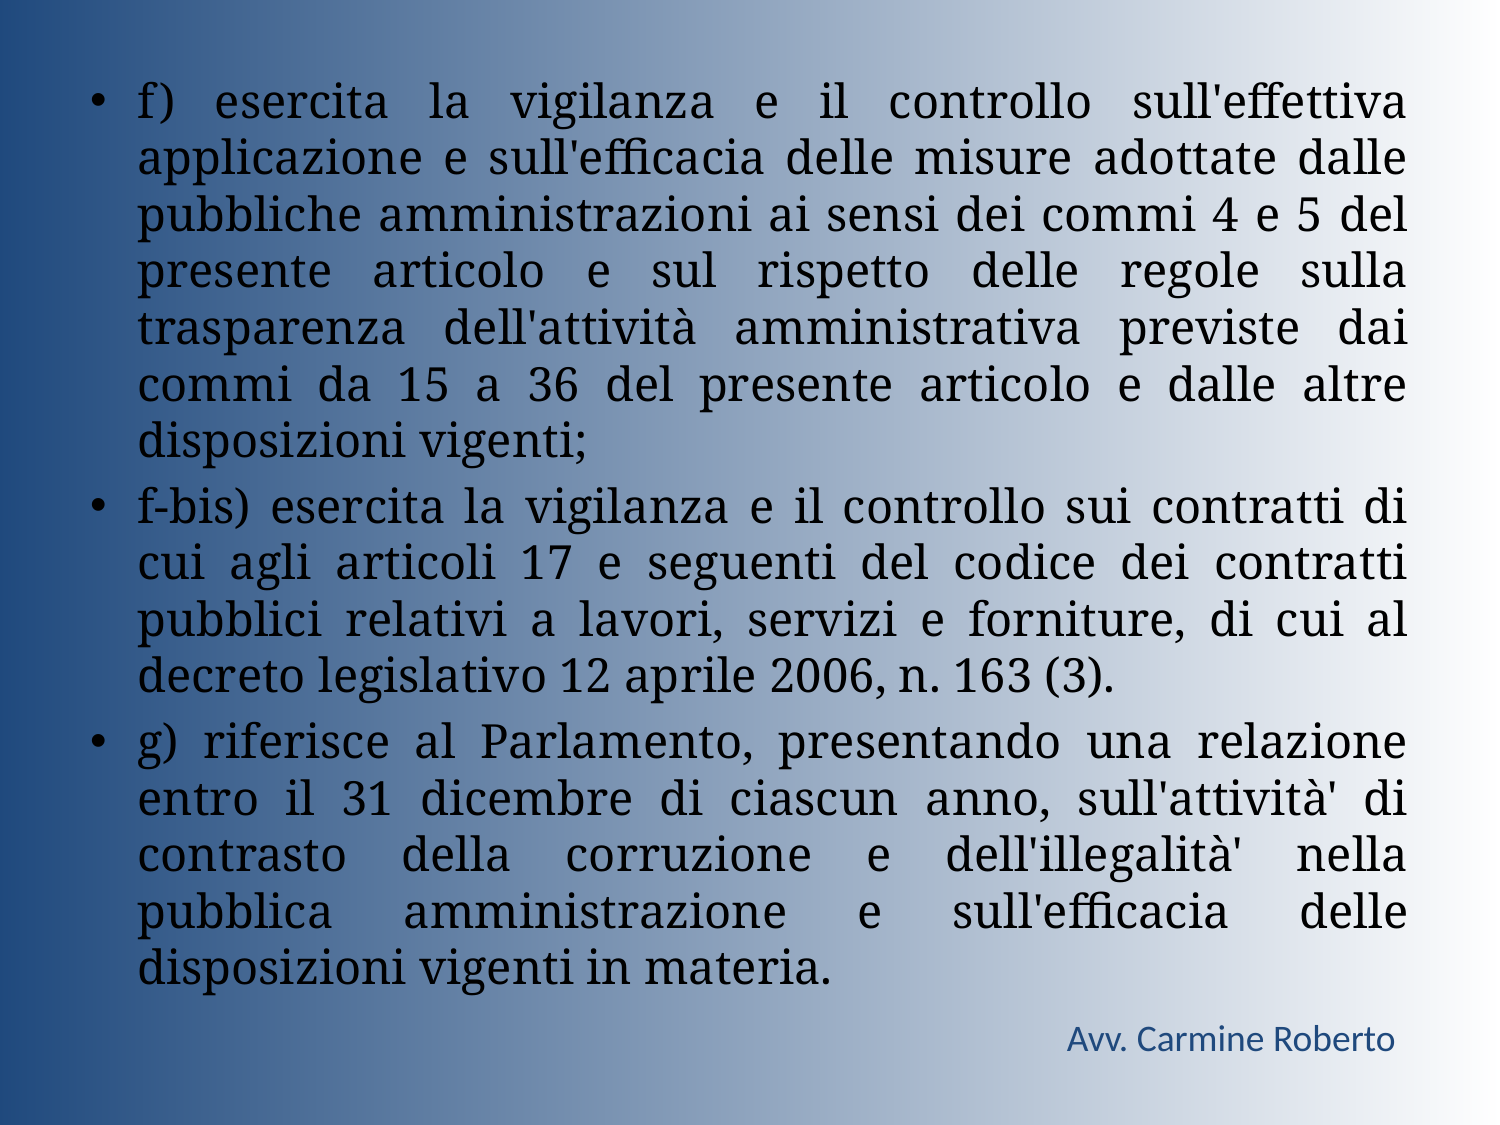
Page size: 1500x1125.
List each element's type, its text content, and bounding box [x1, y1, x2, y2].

list f) esercita la vigilanza e il controllo sull'effettiva applicazione e sull'efficacia delle misure adottate dalle pubbliche amministrazioni ai sensi dei commi 4 e 5 del presente articolo e sul rispetto delle regole sulla trasparenza dell'attività amministrativa previste dai commi da 15 a 36 del presente articolo e dalle altre disposizioni vigenti; f-bis) esercita la vigilanza e il controllo sui contratti di cui agli articoli 17 e seguenti del codice dei contratti pubblici relativi a lavori, servizi e forniture, di cui al decreto legislativo 12 aprile 2006, n. 163 (3). g) riferisce al Parlamento, presentando una relazione entro il 31 dicembre di ciascun anno, sull'attività' di contrasto della corruzione e dell'illegalità' nella pubblica amministrazione e sull'efficacia delle disposizioni vigenti in materia. [75, 63, 1425, 1005]
text_box Avv. Carmine Roberto [1052, 1007, 1425, 1067]
